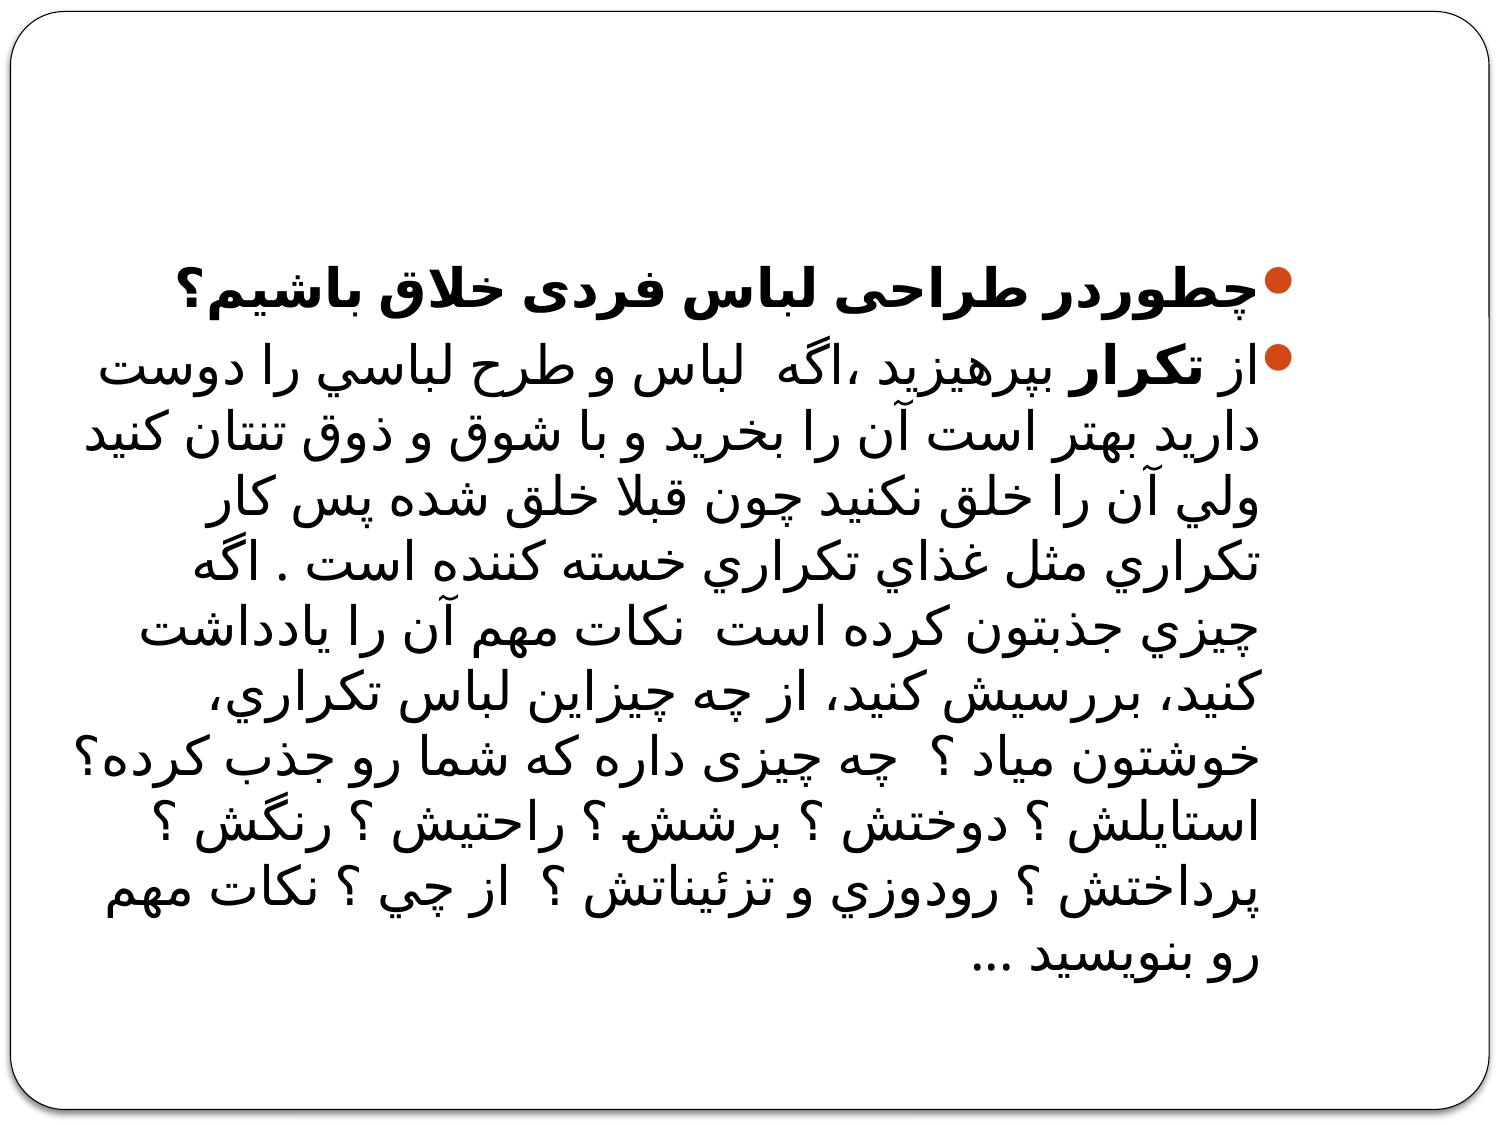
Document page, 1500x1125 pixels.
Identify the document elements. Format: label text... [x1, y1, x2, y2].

list چطوردر طراحی لباس فردی خلاق باشیم؟ از تكرار بپرهيزيد ،اگه لباس و طرح لباسي را دوست داريد بهتر است آن را بخريد و با شوق و ذوق تنتان كنيد ولي آن را خلق نكنيد چون قبلا خلق شده پس كار تكراري مثل غذاي تكراري خسته كننده است . اگه چيزي جذبتون كرده است نكات مهم آن را يادداشت كنيد، بررسيش كنيد، از چه چیزاین لباس تكراري، خوشتون مياد ؟ چه چیزی داره كه شما رو جذب كرده؟ استايلش ؟ دوختش ؟ برشش ؟ راحتيش ؟ رنگش ؟ پرداختش ؟ رودوزي و تزئيناتش ؟ از چي ؟ نكات مهم رو بنويسيد ... [46, 246, 1322, 997]
